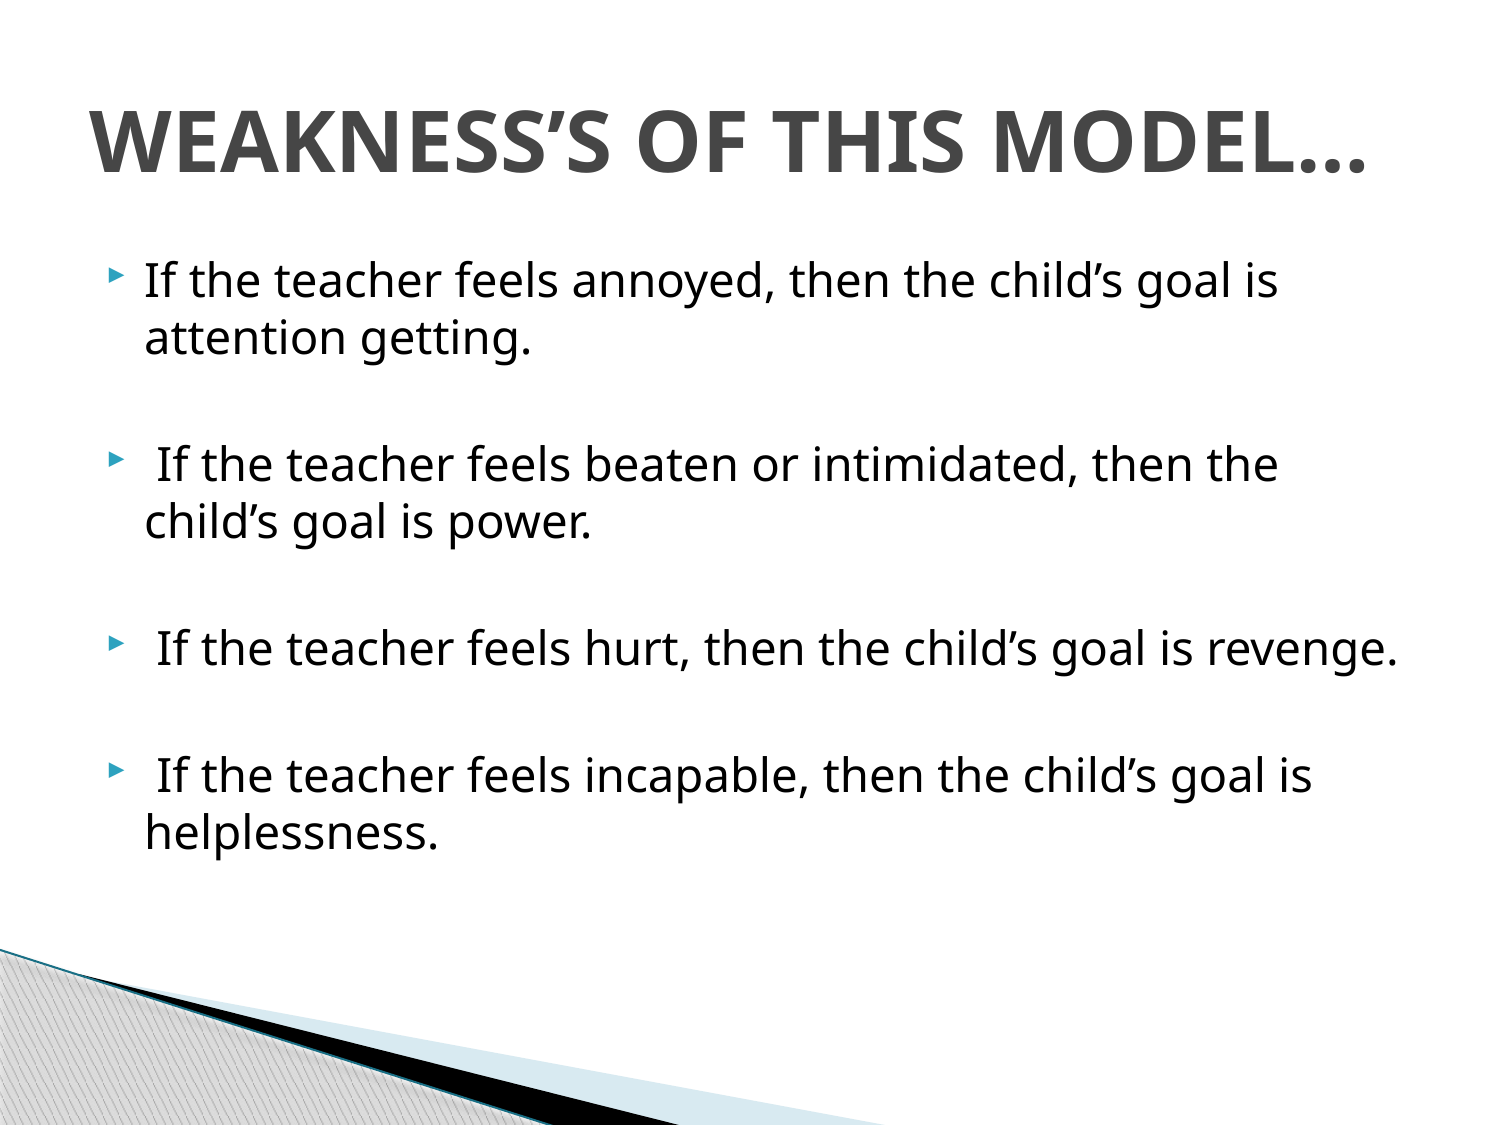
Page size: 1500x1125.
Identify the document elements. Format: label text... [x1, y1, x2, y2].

title WEAKNESS’S of this MODEL… [75, 45, 1425, 233]
list If the teacher feels annoyed, then the child’s goal is attention getting. If the teacher feels beaten or intimidated, then the child’s goal is power. If the teacher feels hurt, then the child’s goal is revenge. If the teacher feels incapable, then the child’s goal is helplessness. [75, 243, 1425, 986]
